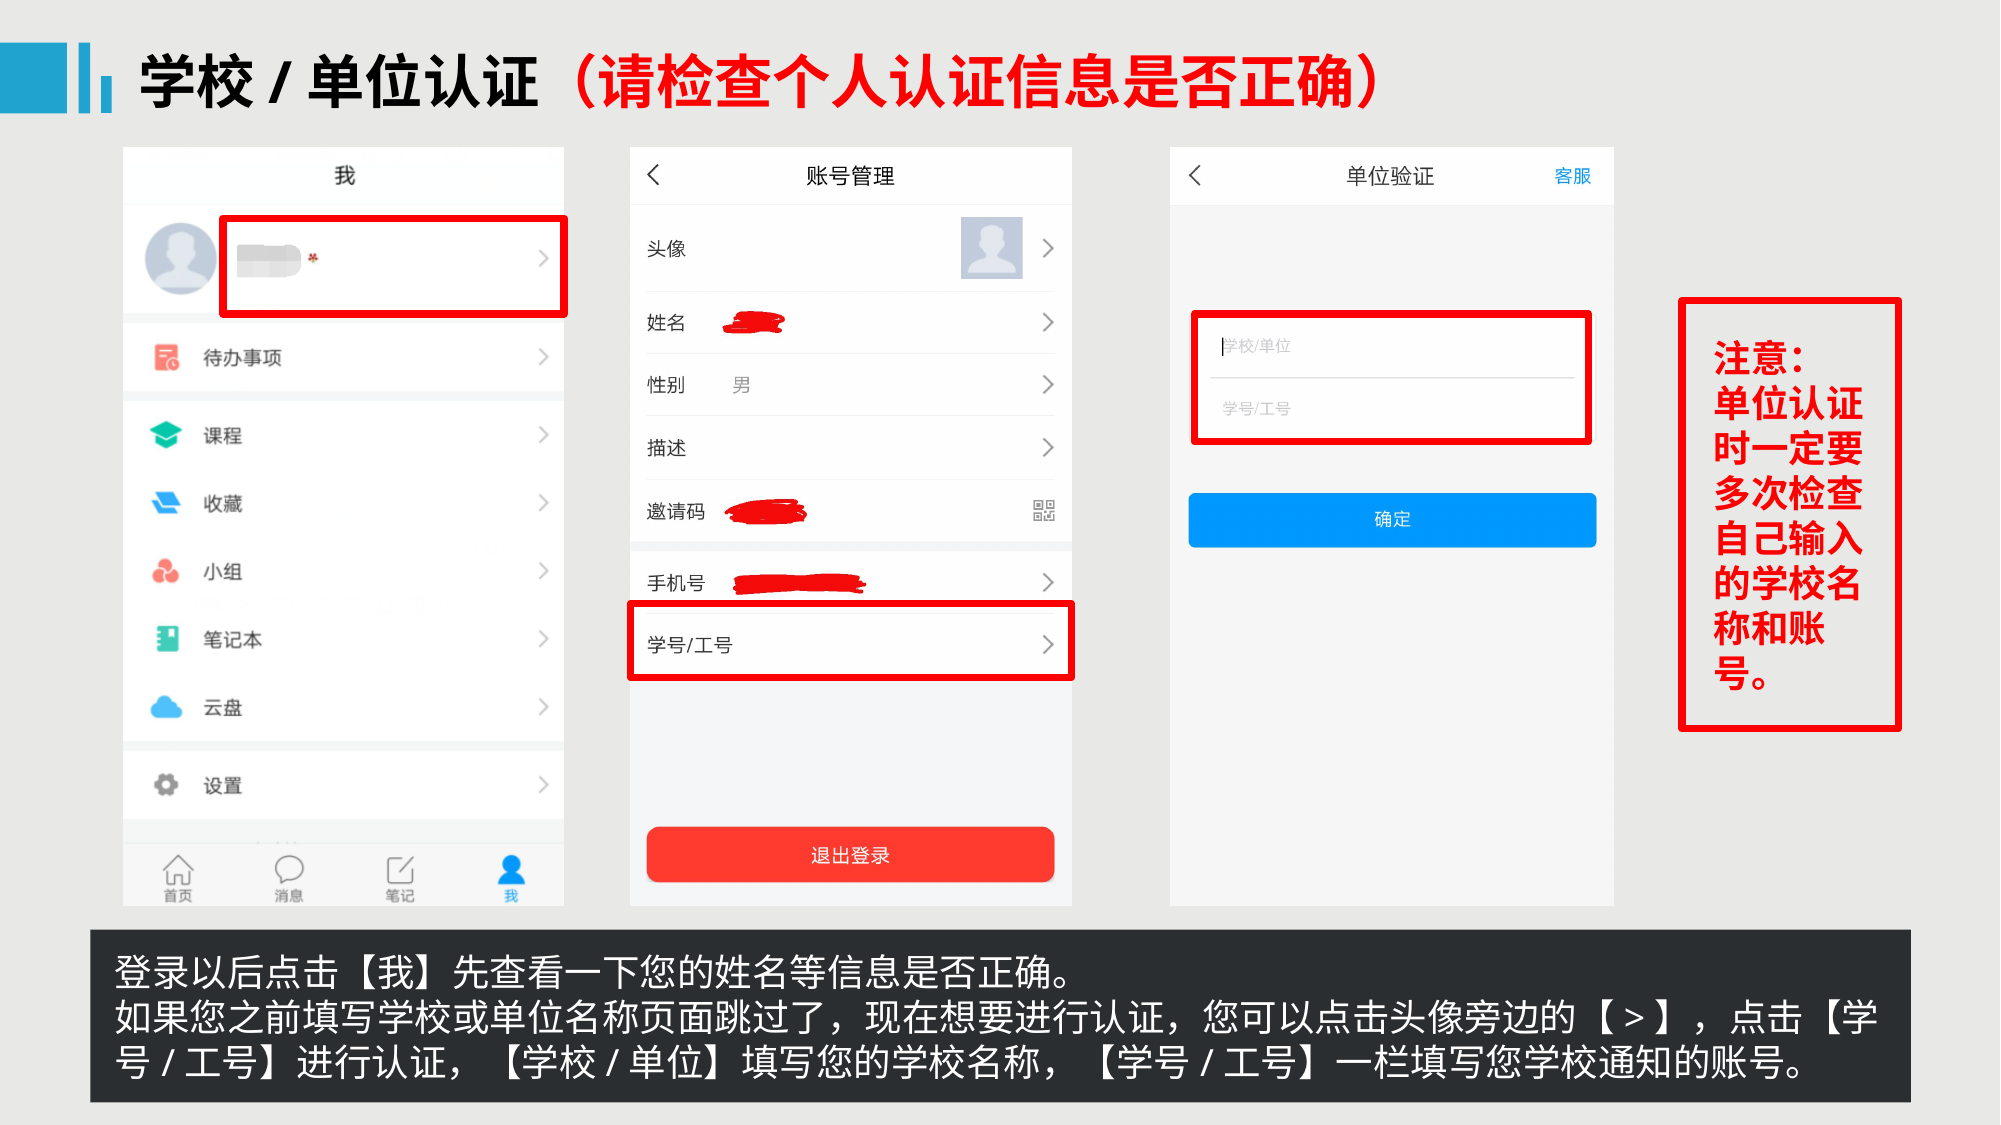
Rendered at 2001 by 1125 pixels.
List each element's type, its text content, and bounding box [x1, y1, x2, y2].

picture [630, 147, 1072, 907]
text_box [99, 74, 114, 115]
text_box [88, 928, 1913, 1104]
picture [123, 147, 565, 907]
text_box 学校/单位认证（请检查个人认证信息是否正确） [123, 38, 1578, 124]
text_box [77, 41, 92, 116]
text_box [1680, 299, 1901, 731]
text_box 登录以后点击【我】先查看一下您的姓名等信息是否正确。 如果您之前填写学校或单位名称页面跳过了，现在想要进行认证，您可以点击头像旁边的【>】，点击【学号/工号】进行认证，【学校/单位】填写您的学校名称，【学号/工号】一栏填写您学校通知的账号。 [99, 941, 1899, 1092]
picture [1170, 147, 1614, 907]
text_box 注意： 单位认证时一定要多次检查自己输入的学校名称和账号。 [1698, 327, 1900, 702]
text_box [0, 41, 69, 116]
